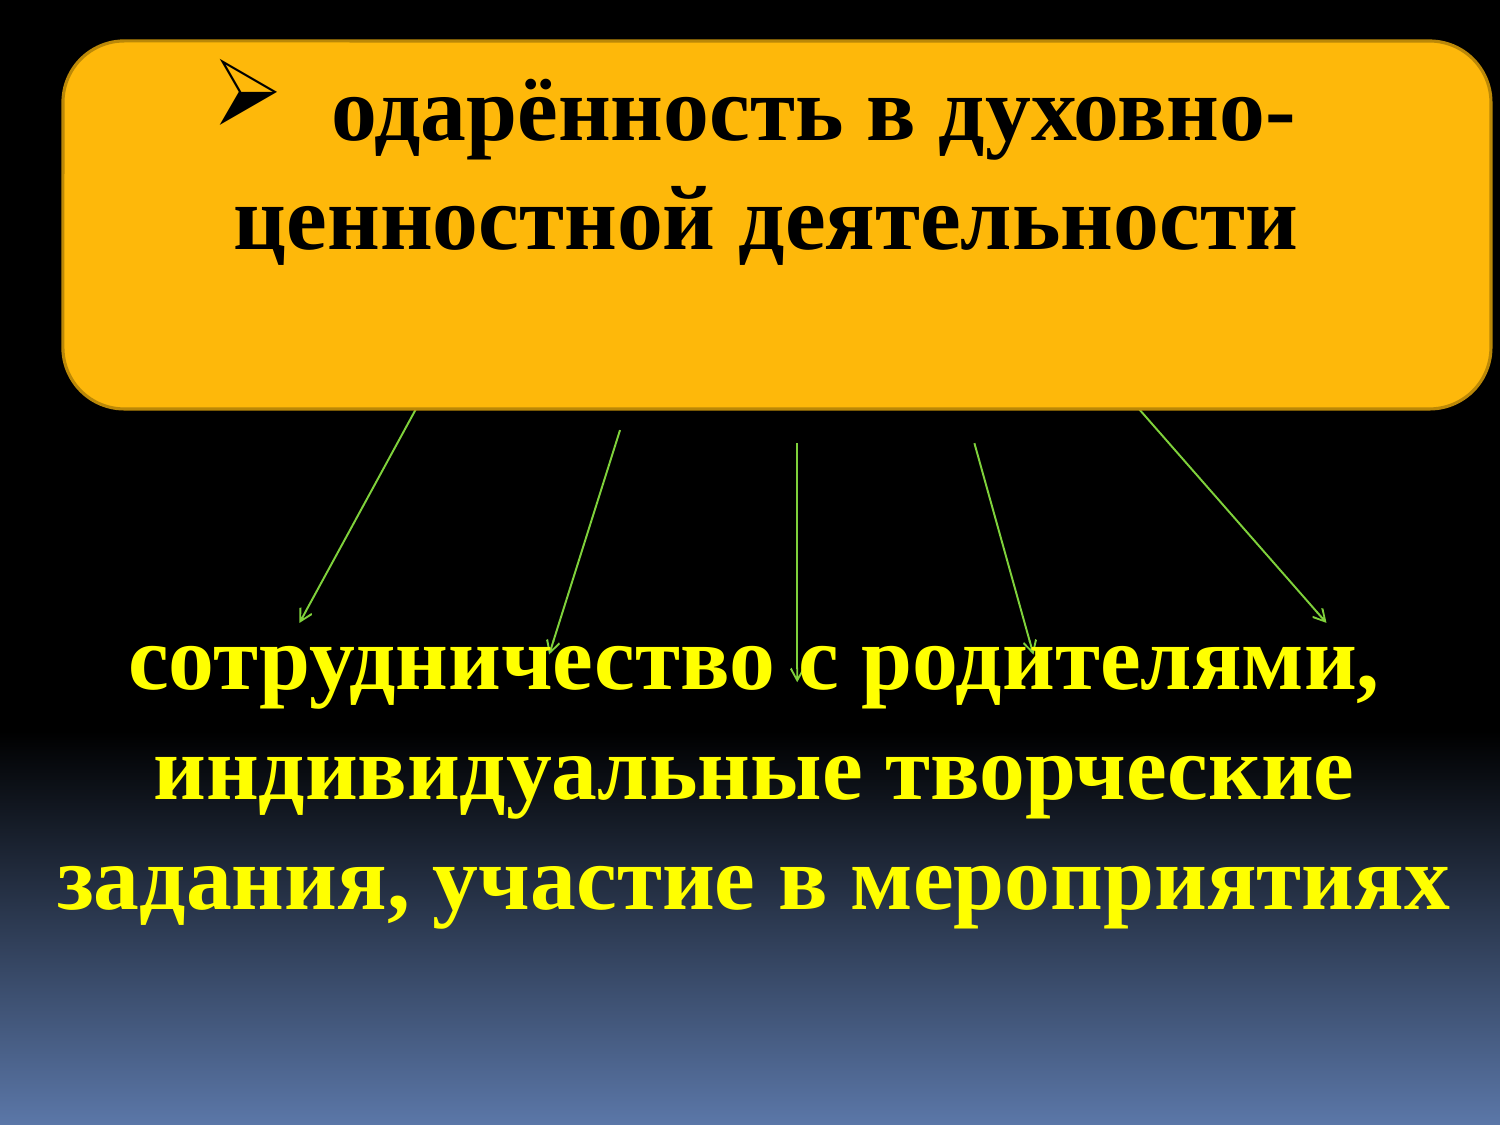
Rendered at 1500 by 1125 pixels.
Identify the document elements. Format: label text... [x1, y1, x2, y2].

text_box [548, 429, 621, 655]
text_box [973, 442, 1034, 655]
text_box [1470, 54, 1493, 396]
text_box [1101, 366, 1327, 624]
text_box одарённость в духовно-ценностной деятельности сотрудничество с родителями, индивидуальные творческие задания, участие в мероприятиях [39, 40, 1470, 936]
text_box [298, 362, 442, 624]
